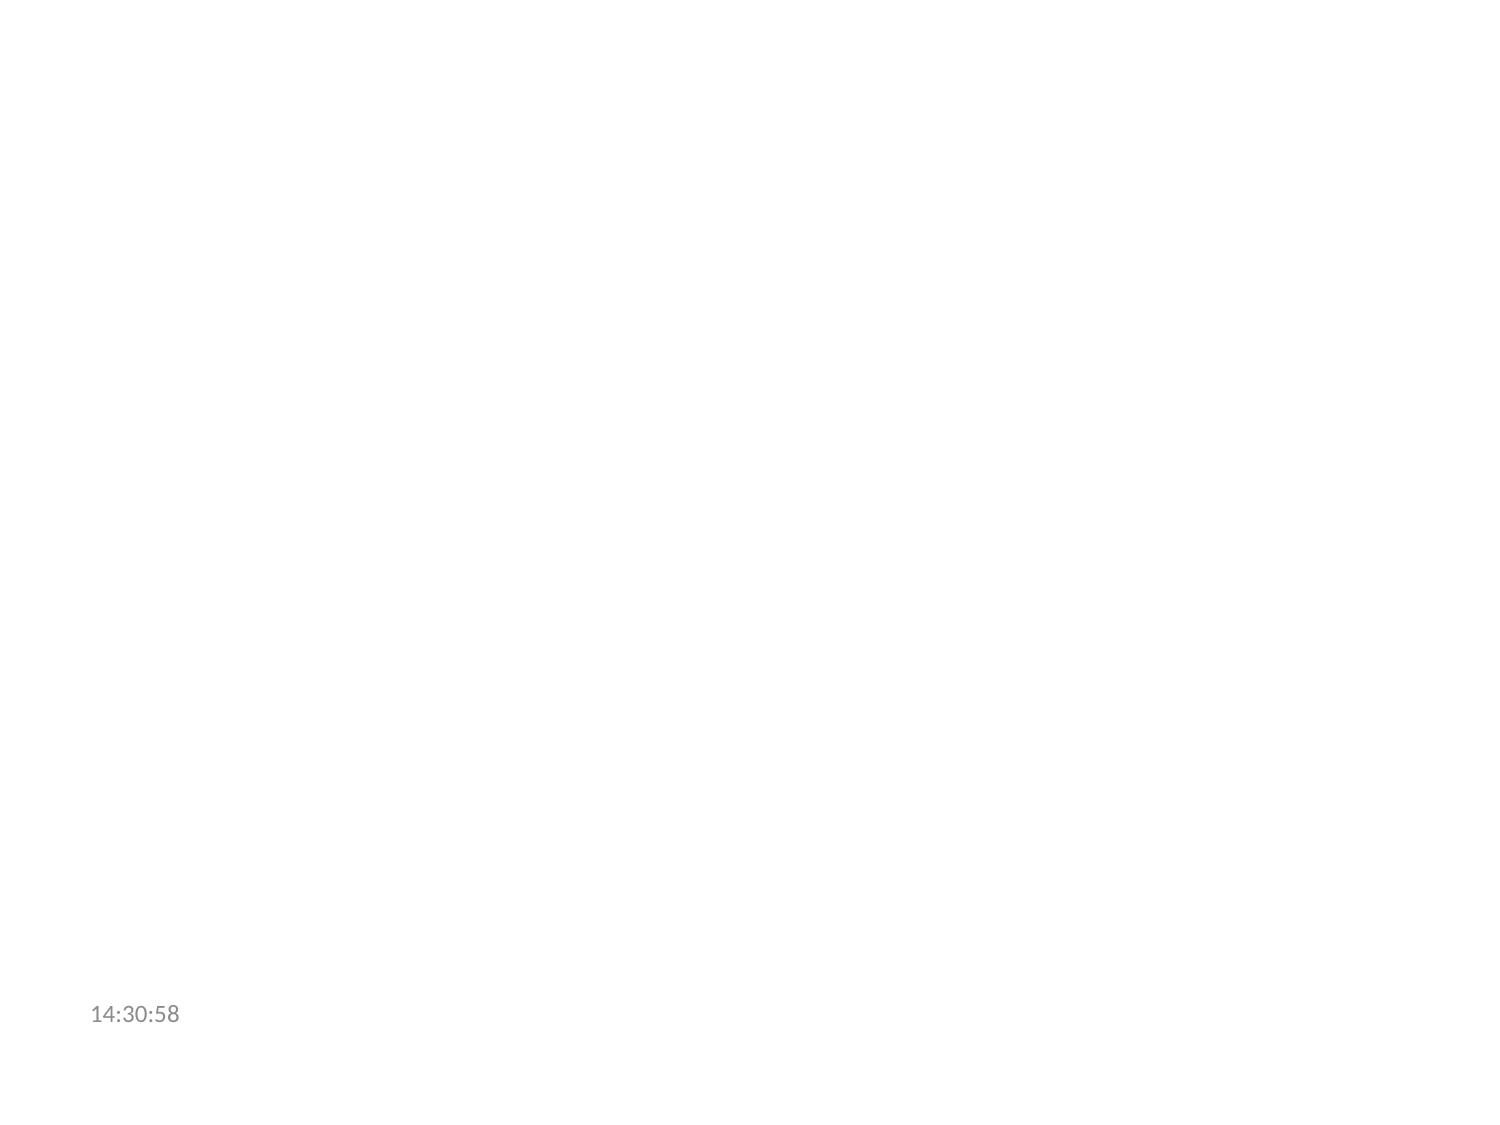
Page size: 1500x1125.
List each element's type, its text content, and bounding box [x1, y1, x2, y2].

text_box 15:35:09 [75, 982, 425, 1043]
